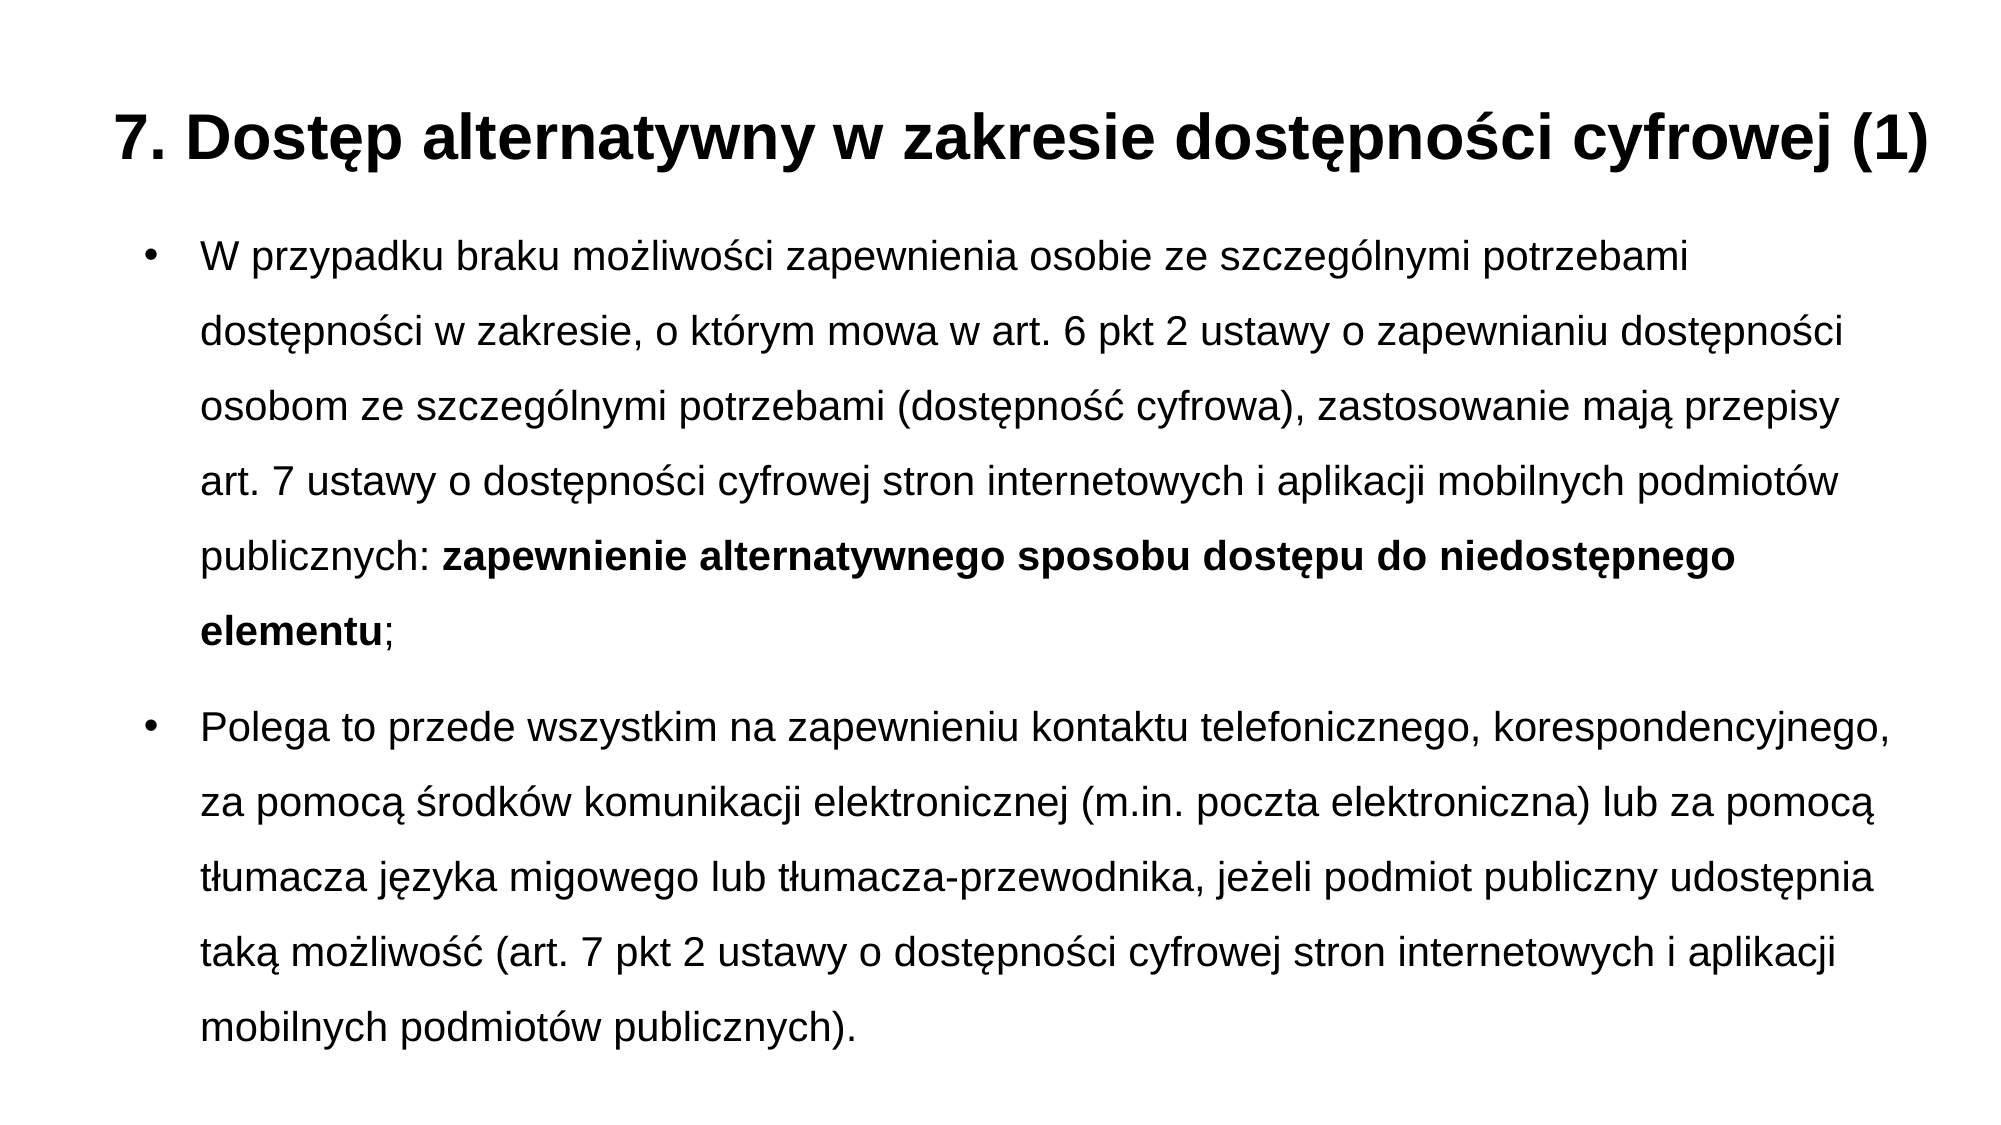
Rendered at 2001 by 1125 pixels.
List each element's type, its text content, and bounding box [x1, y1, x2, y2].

subtitle W przypadku braku możliwości zapewnienia osobie ze szczególnymi potrzebami dostępności w zakresie, o którym mowa w art. 6 pkt 2 ustawy o zapewnianiu dostępności osobom ze szczególnymi potrzebami (dostępność cyfrowa), zastosowanie mają przepisy art. 7 ustawy o dostępności cyfrowej stron internetowych i aplikacji mobilnych podmiotów publicznych: zapewnienie alternatywnego sposobu dostępu do niedostępnego elementu; Polega to przede wszystkim na zapewnieniu kontaktu telefonicznego, korespondencyjnego, za pomocą środków komunikacji elektronicznej (m.in. poczta elektroniczna) lub za pomocą tłumacza języka migowego lub tłumacza-przewodnika, jeżeli podmiot publiczny udostępnia taką możliwość (art. 7 pkt 2 ustawy o dostępności cyfrowej stron internetowych i aplikacji mobilnych podmiotów publicznych). [128, 196, 1916, 903]
text_box 7. Dostęp alternatywny w zakresie dostępności cyfrowej (1) [86, 49, 1959, 181]
